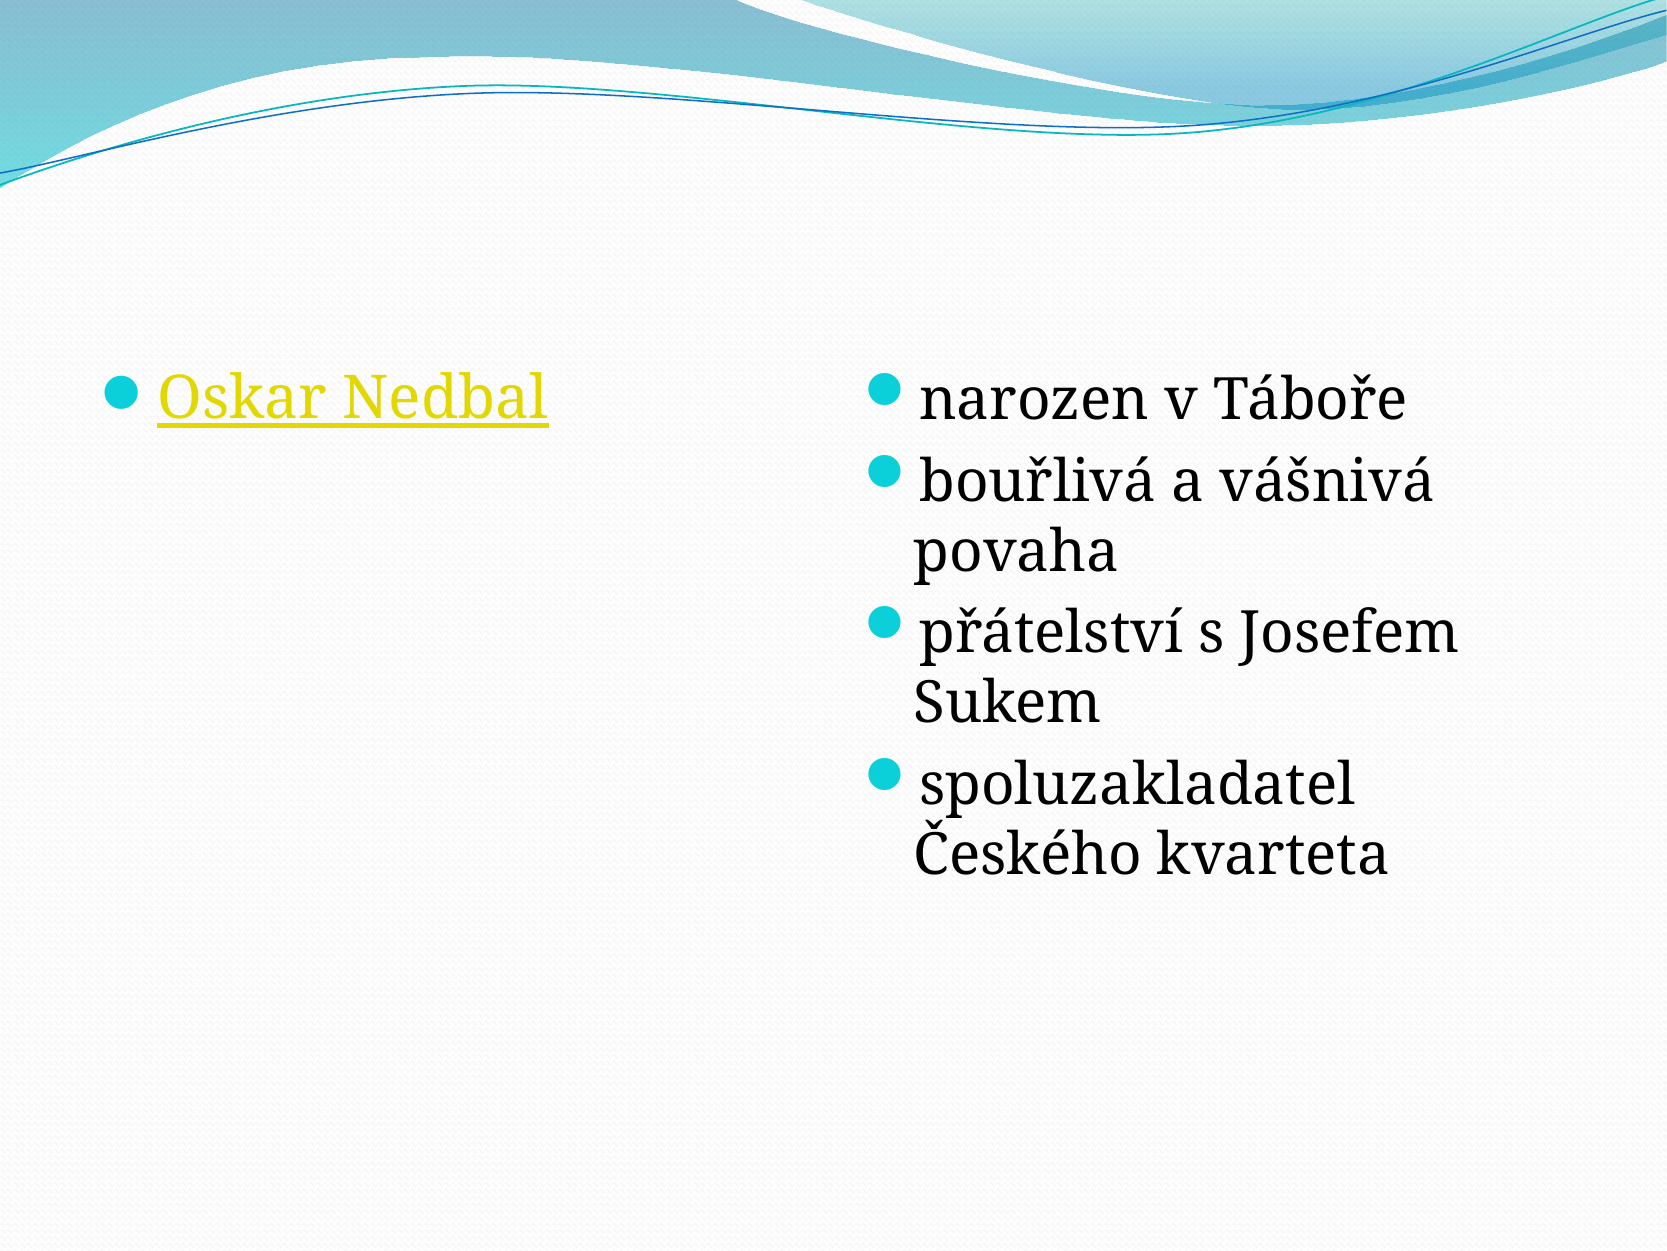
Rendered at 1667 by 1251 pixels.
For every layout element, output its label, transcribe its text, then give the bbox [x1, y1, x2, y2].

title [83, 128, 1584, 337]
list narozen v Táboře bouřlivá a vášnivá povaha přátelství s Josefem Sukem spoluzakladatel Českého kvarteta [847, 353, 1584, 1159]
list Oskar Nedbal [83, 349, 820, 1159]
